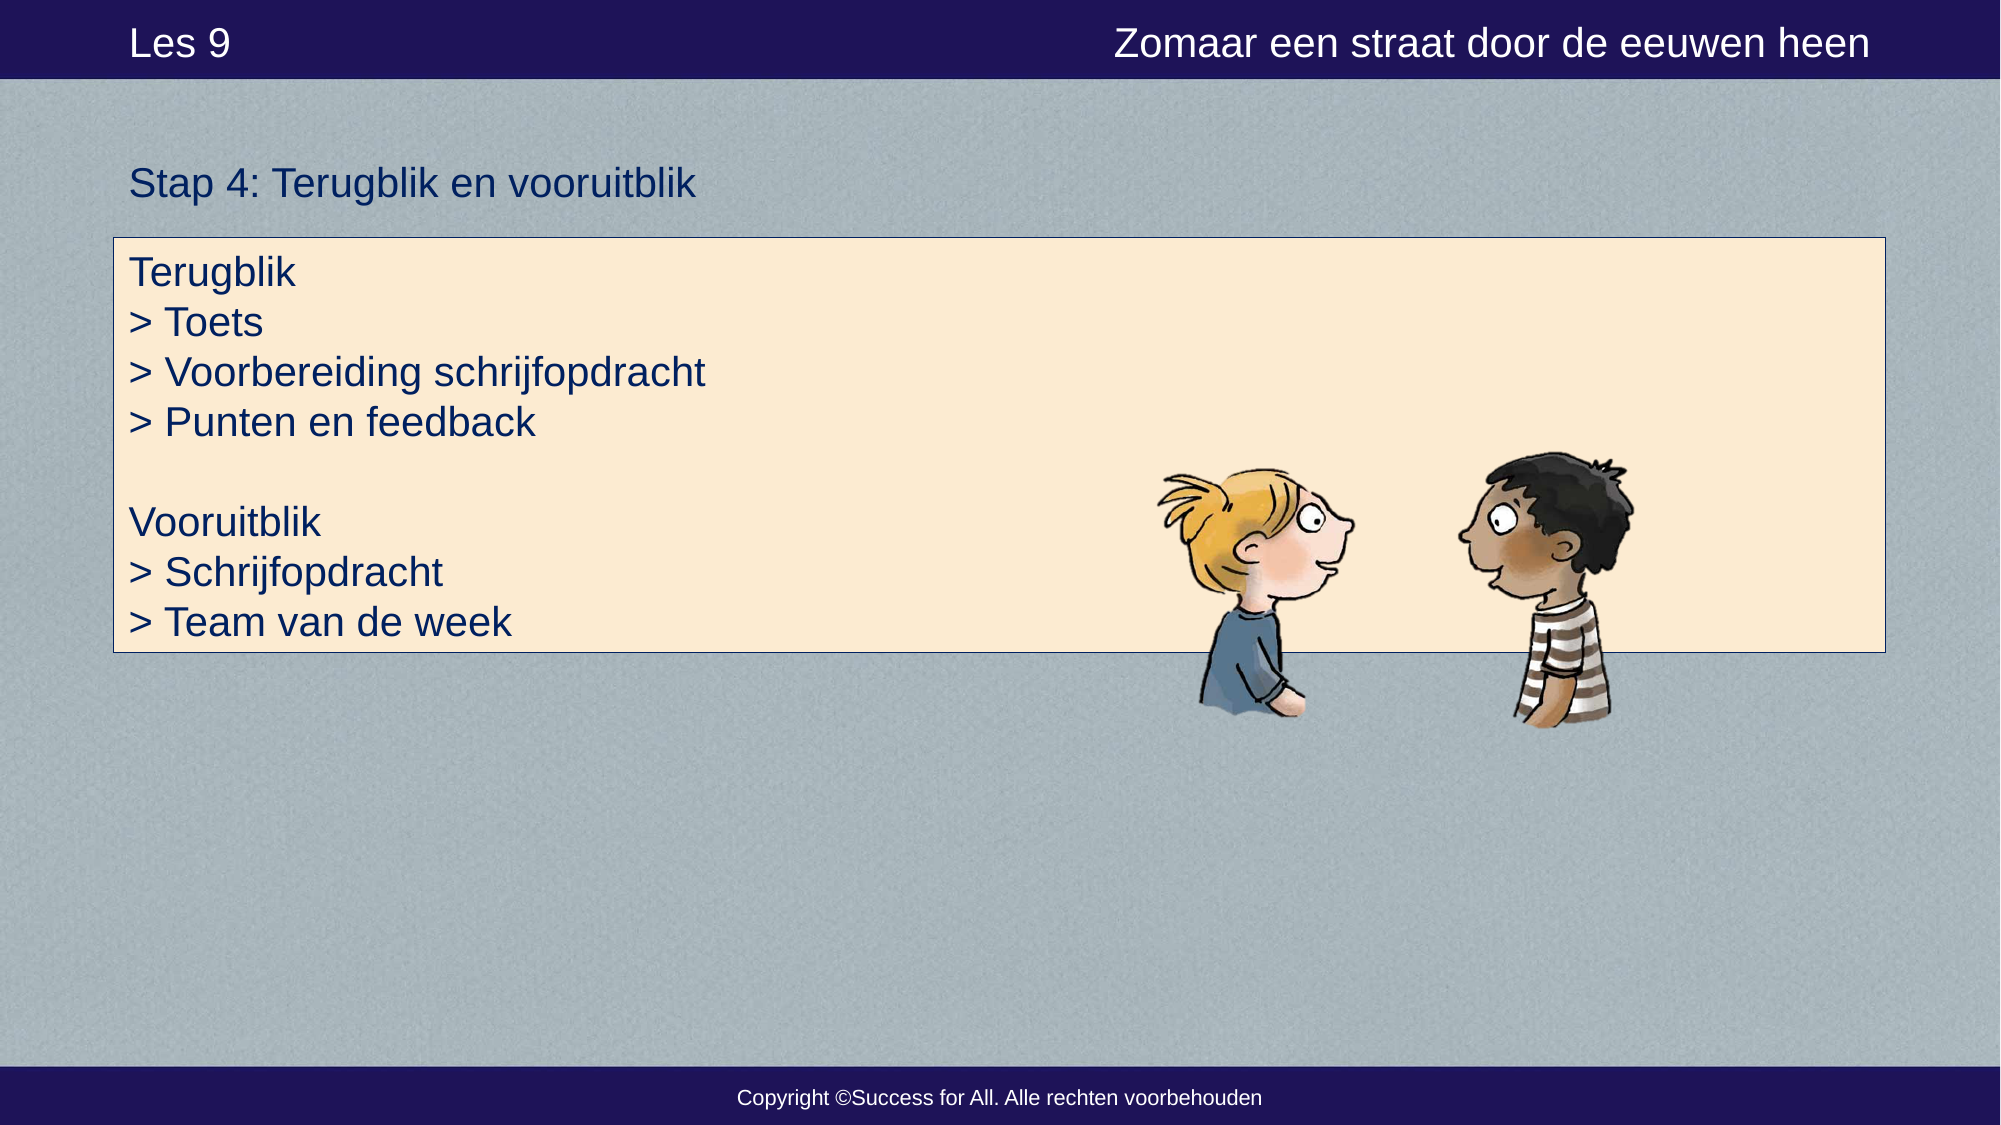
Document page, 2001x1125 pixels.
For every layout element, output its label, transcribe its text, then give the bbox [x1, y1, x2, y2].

text_box Zomaar een straat door de eeuwen heen [999, 8, 1886, 73]
text_box Terugblik > Toets > Voorbereiding schrijfopdracht > Punten en feedback Vooruitblik > Schrijfopdracht > Team van de week [113, 237, 1886, 653]
picture [0, 0, 2001, 1125]
text_box Les 9 [114, 8, 354, 73]
text_box Stap 4: Terugblik en vooruitblik [113, 148, 1635, 214]
text_box Copyright ©Success for All. Alle rechten voorbehouden [0, 1076, 2000, 1125]
